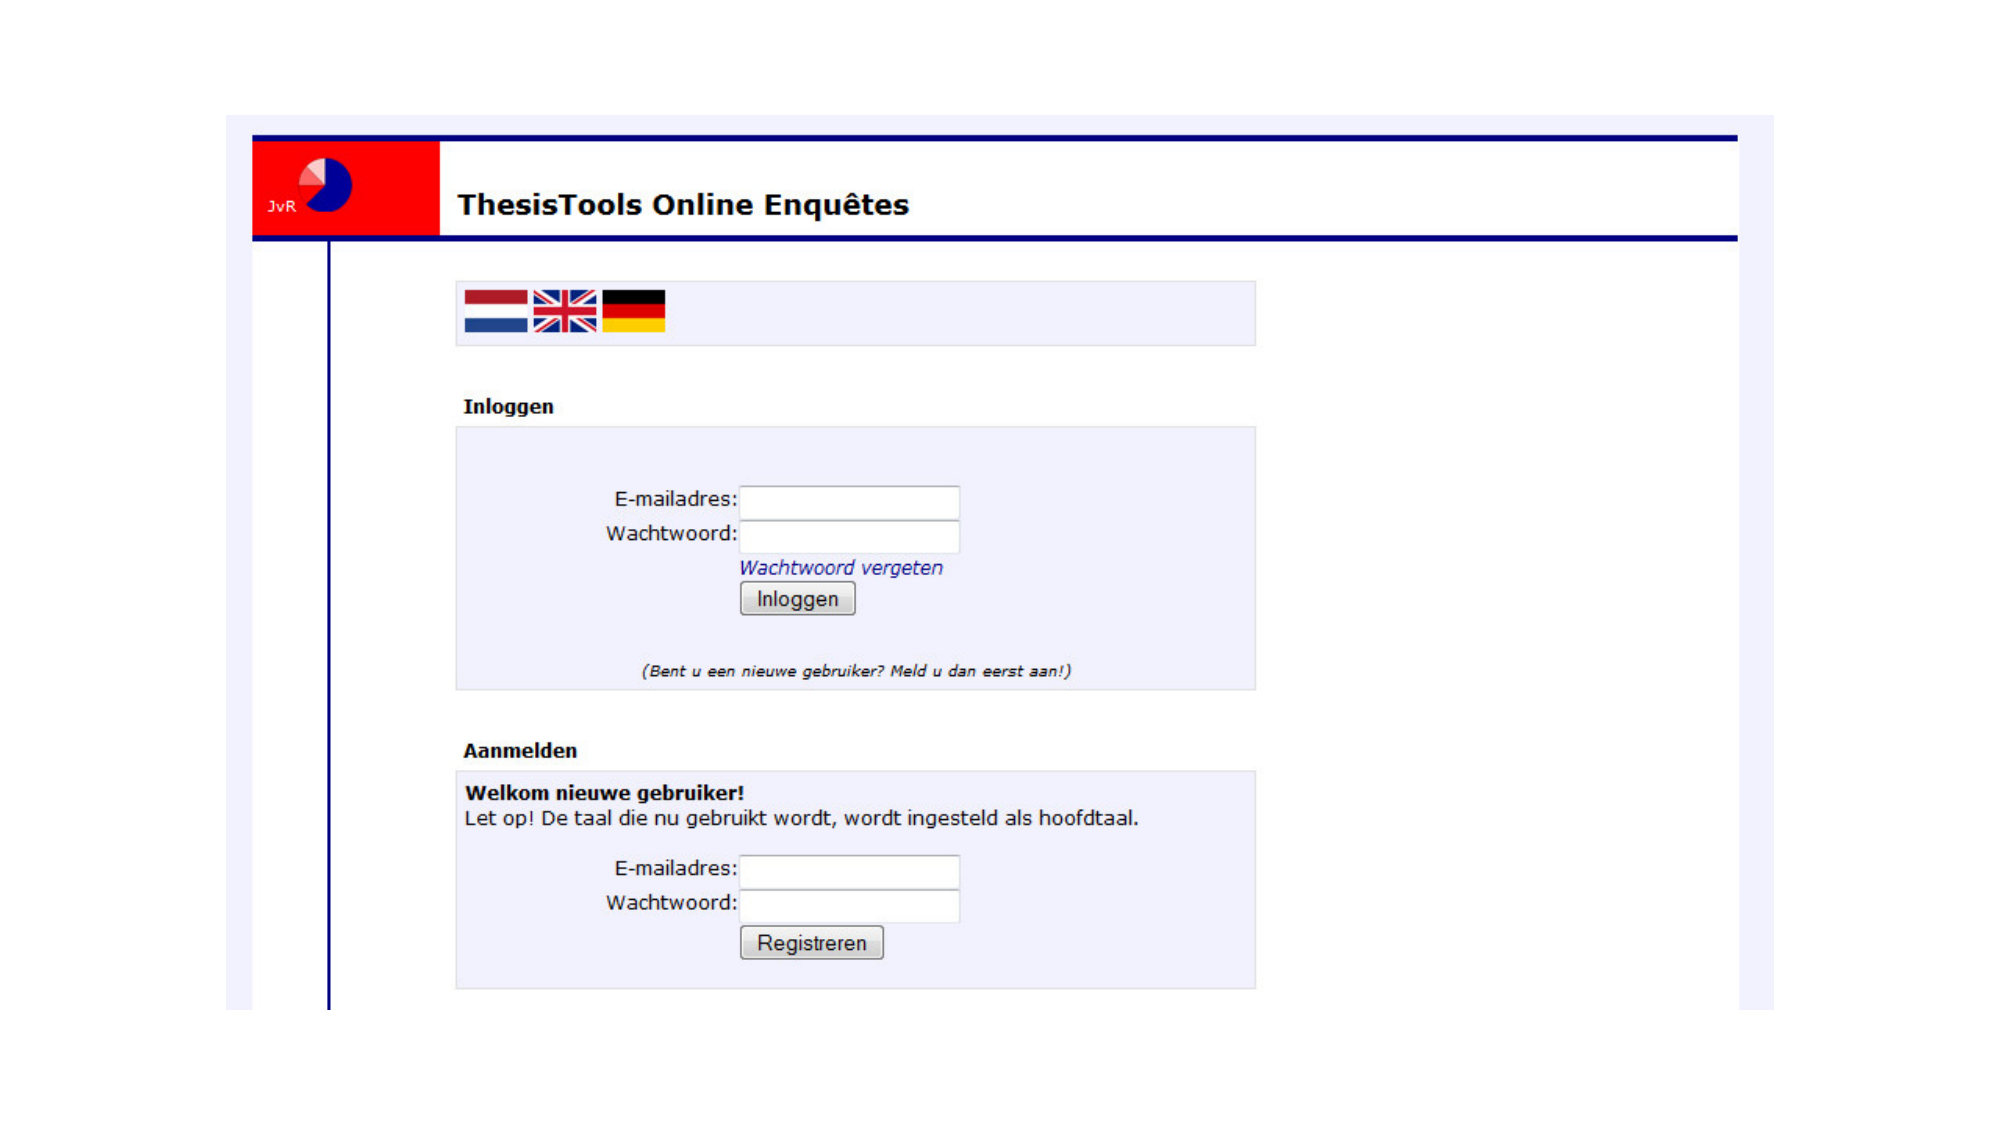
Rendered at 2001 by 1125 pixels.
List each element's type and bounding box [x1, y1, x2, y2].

picture [226, 115, 1774, 1010]
